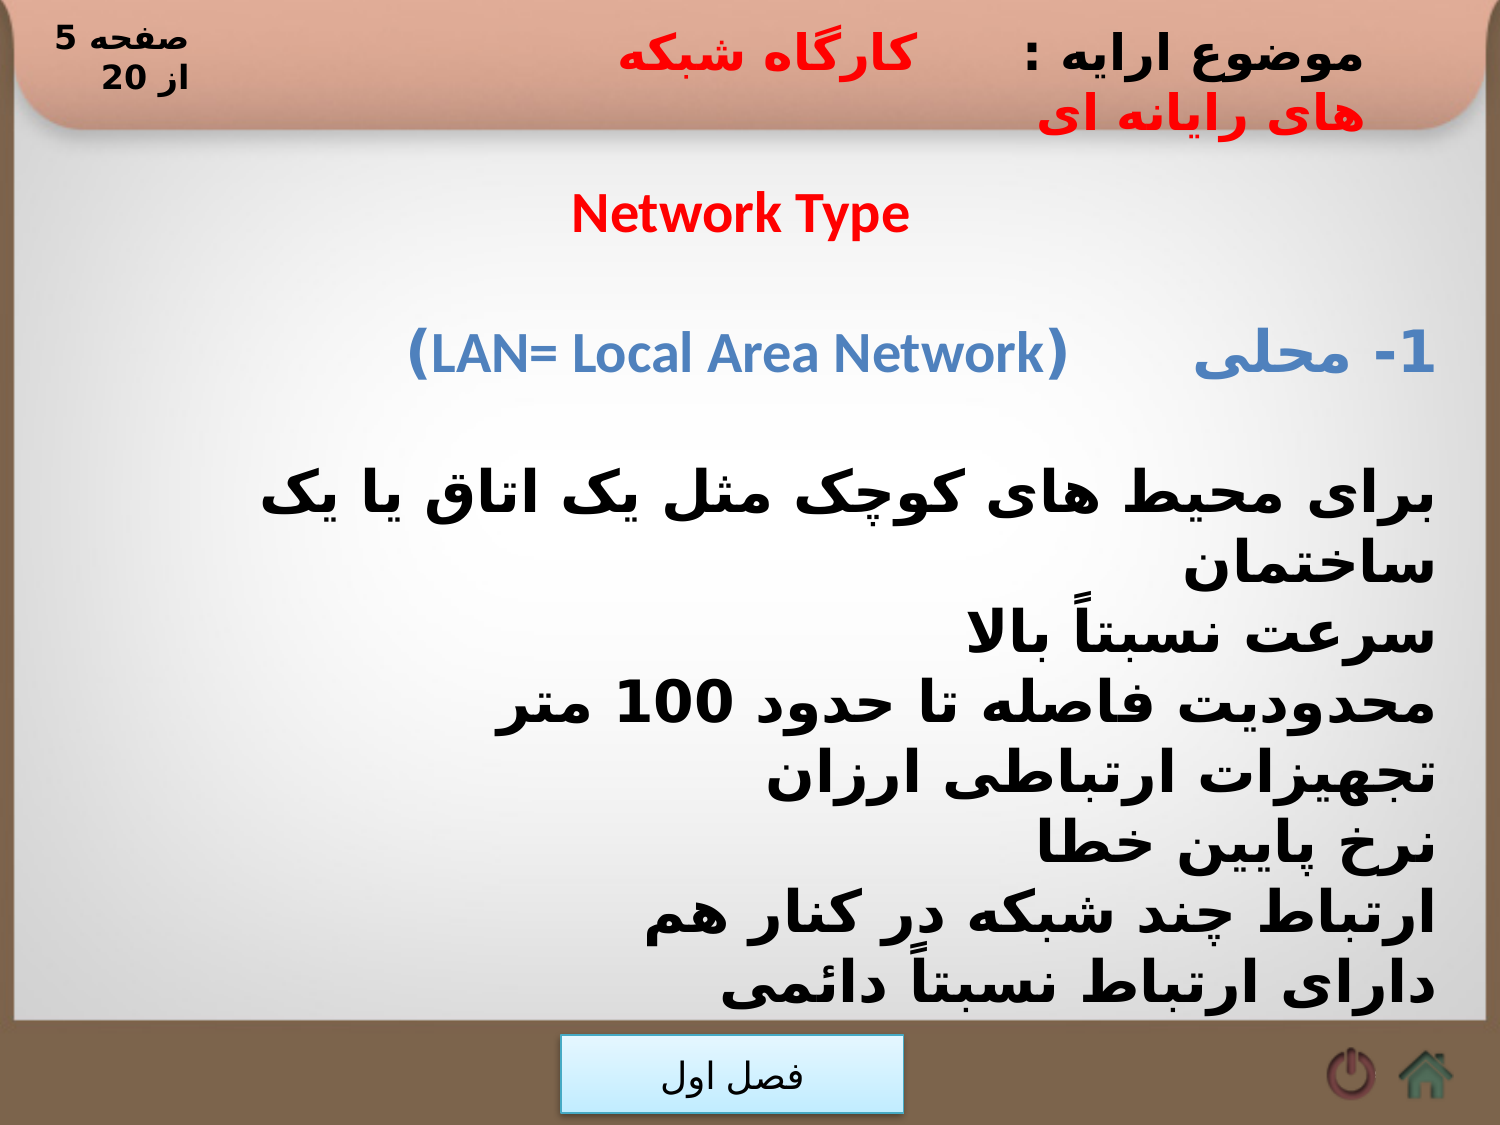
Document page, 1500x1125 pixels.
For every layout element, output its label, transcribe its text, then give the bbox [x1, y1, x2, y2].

text_box صفحه 5 از 20 [0, 9, 205, 104]
text_box فصل اول [560, 1034, 904, 1114]
picture [0, 0, 1500, 1125]
picture [1323, 1046, 1380, 1102]
text_box Network Type 1- محلی (LAN= Local Area Network) برای محیط های کوچک مثل یک اتاق یا یک ساختمان سرعت نسبتاً بالا محدودیت فاصله تا حدود 100 متر تجهیزات ارتباطی ارزان نرخ پایین خطا ارتباط چند شبکه در کنار هم دارای ارتباط نسبتاً دائمی [29, 166, 1453, 1125]
text_box موضوع ارایه : کارگاه شبکه های رایانه ای [586, 13, 1381, 149]
